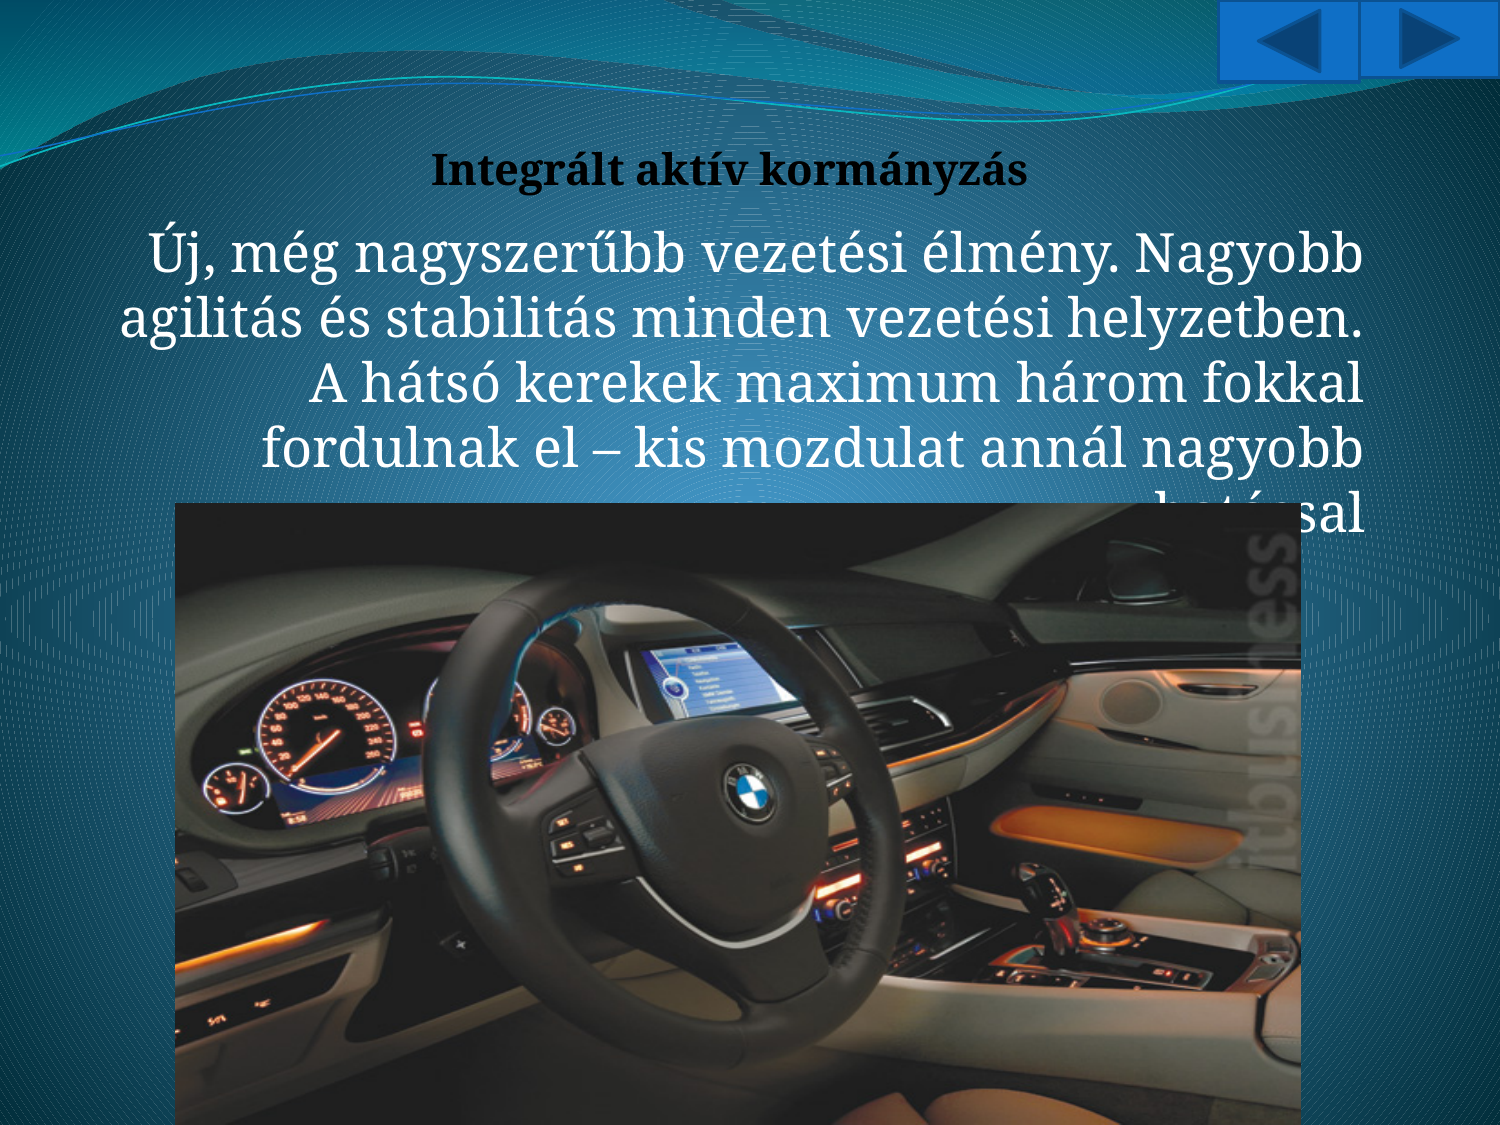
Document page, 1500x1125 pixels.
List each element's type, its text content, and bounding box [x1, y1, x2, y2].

text_box [1361, 0, 1500, 79]
subtitle Új, még nagyszerűbb vezetési élmény. Nagyobb agilitás és stabilitás minden vezetési helyzetben. A hátsó kerekek maximum három fokkal fordulnak el – kis mozdulat annál nagyobb hatással [87, 210, 1376, 598]
text_box [1217, 0, 1361, 84]
picture [175, 503, 1302, 1125]
title Integrált aktív kormányzás [87, 140, 1376, 210]
